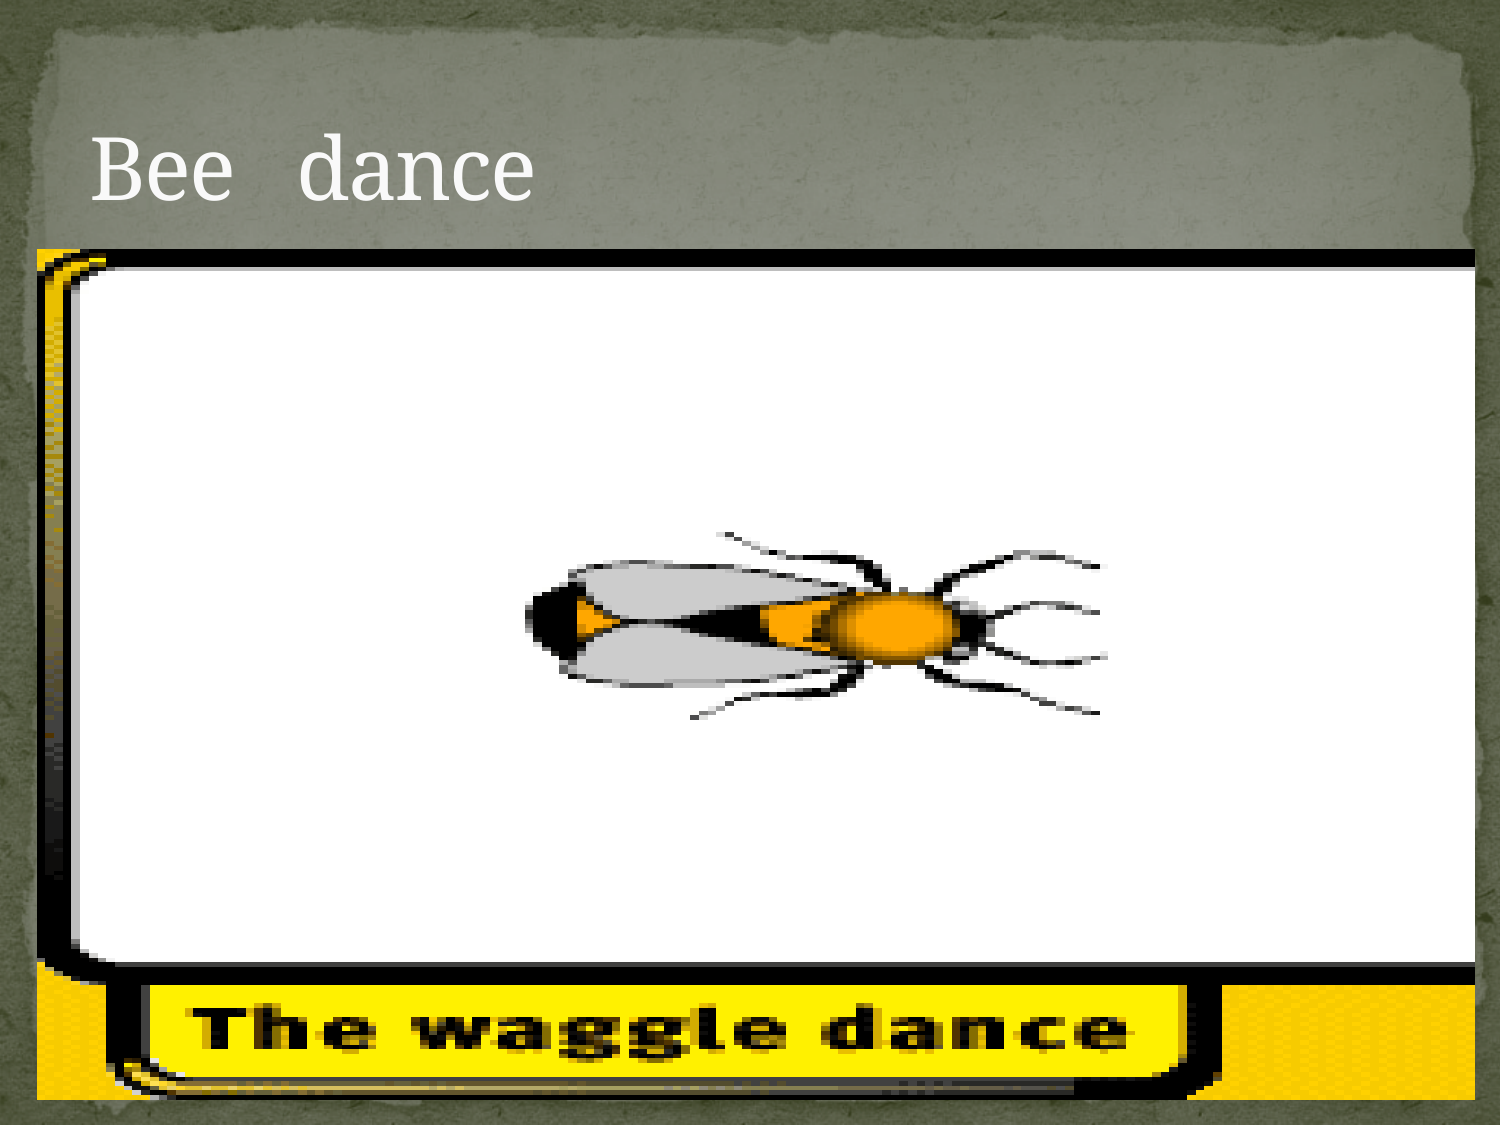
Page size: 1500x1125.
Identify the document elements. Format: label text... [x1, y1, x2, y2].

picture [37, 249, 1475, 1100]
title Bee dance [74, 24, 1425, 225]
